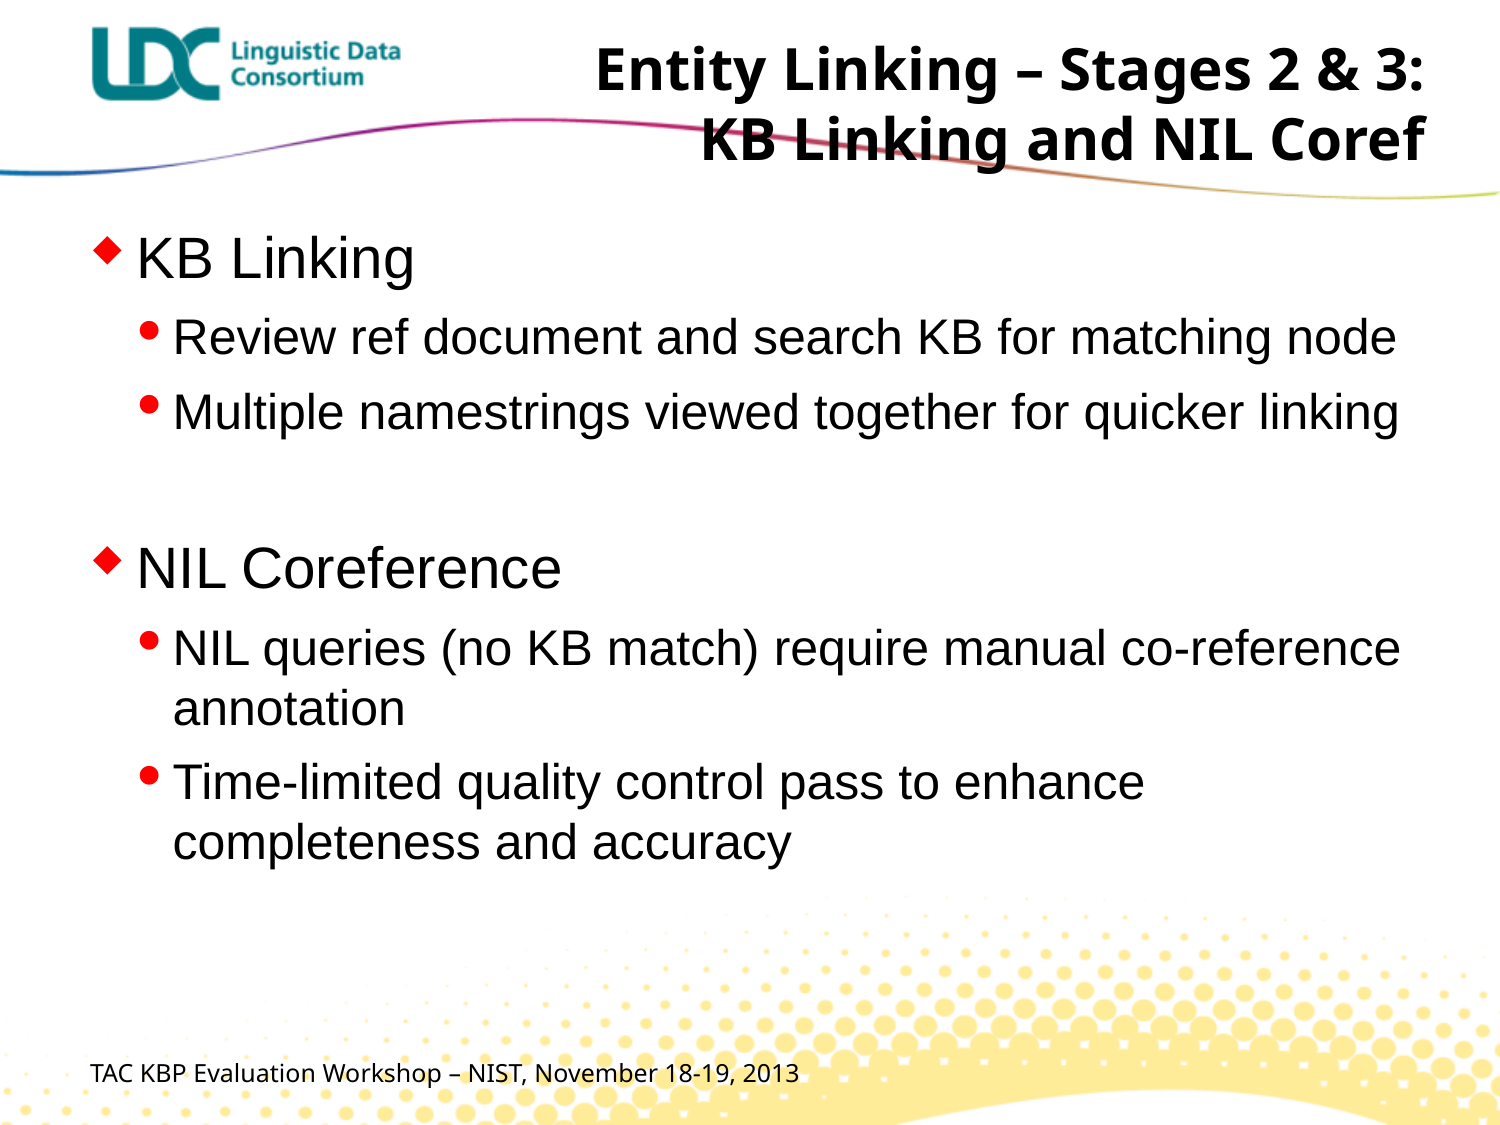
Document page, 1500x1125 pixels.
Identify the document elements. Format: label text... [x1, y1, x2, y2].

picture [0, 0, 1500, 1125]
footer TAC KBP Evaluation Workshop – NIST, November 18-19, 2013 [74, 1049, 1076, 1103]
title Entity Linking – Stages 2 & 3: KB Linking and NIL Coref [549, 32, 1425, 163]
list KB Linking Review ref document and search KB for matching node Multiple namestrings viewed together for quicker linking NIL Coreference NIL queries (no KB match) require manual co-reference annotation Time-limited quality control pass to enhance completeness and accuracy [75, 212, 1425, 1025]
